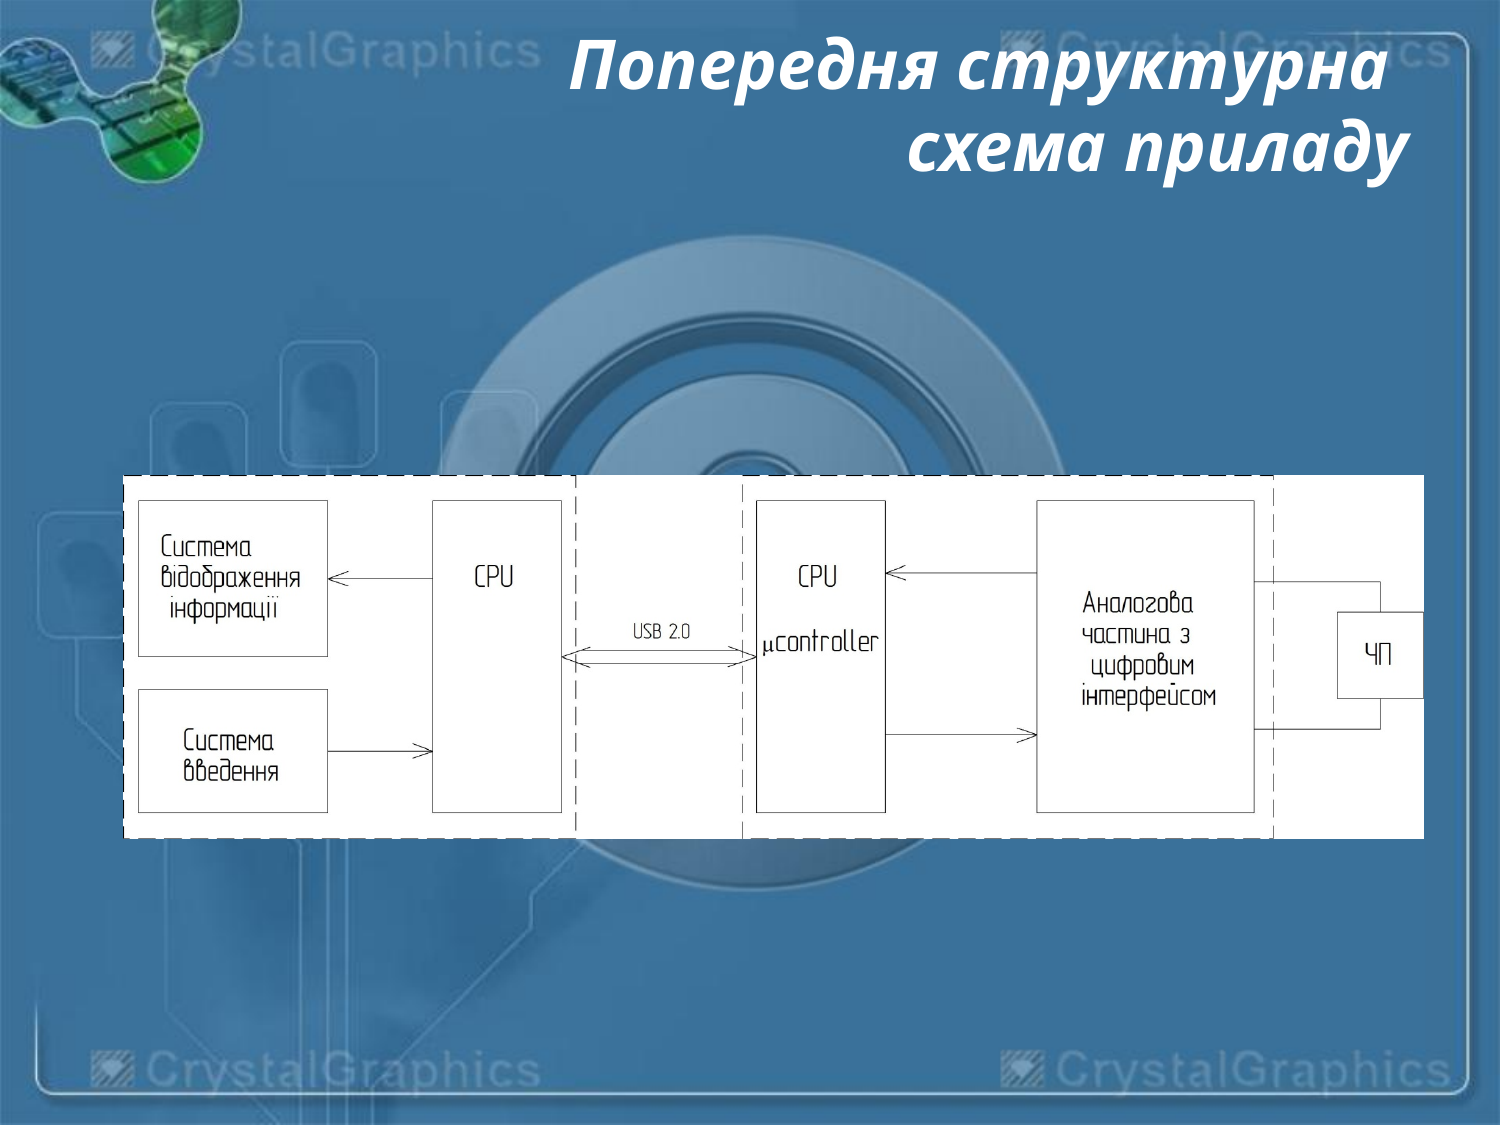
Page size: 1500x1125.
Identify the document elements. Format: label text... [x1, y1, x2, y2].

picture [0, 0, 1500, 1125]
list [123, 475, 1424, 839]
title Попередня структурна схема приладу [123, 42, 1424, 165]
